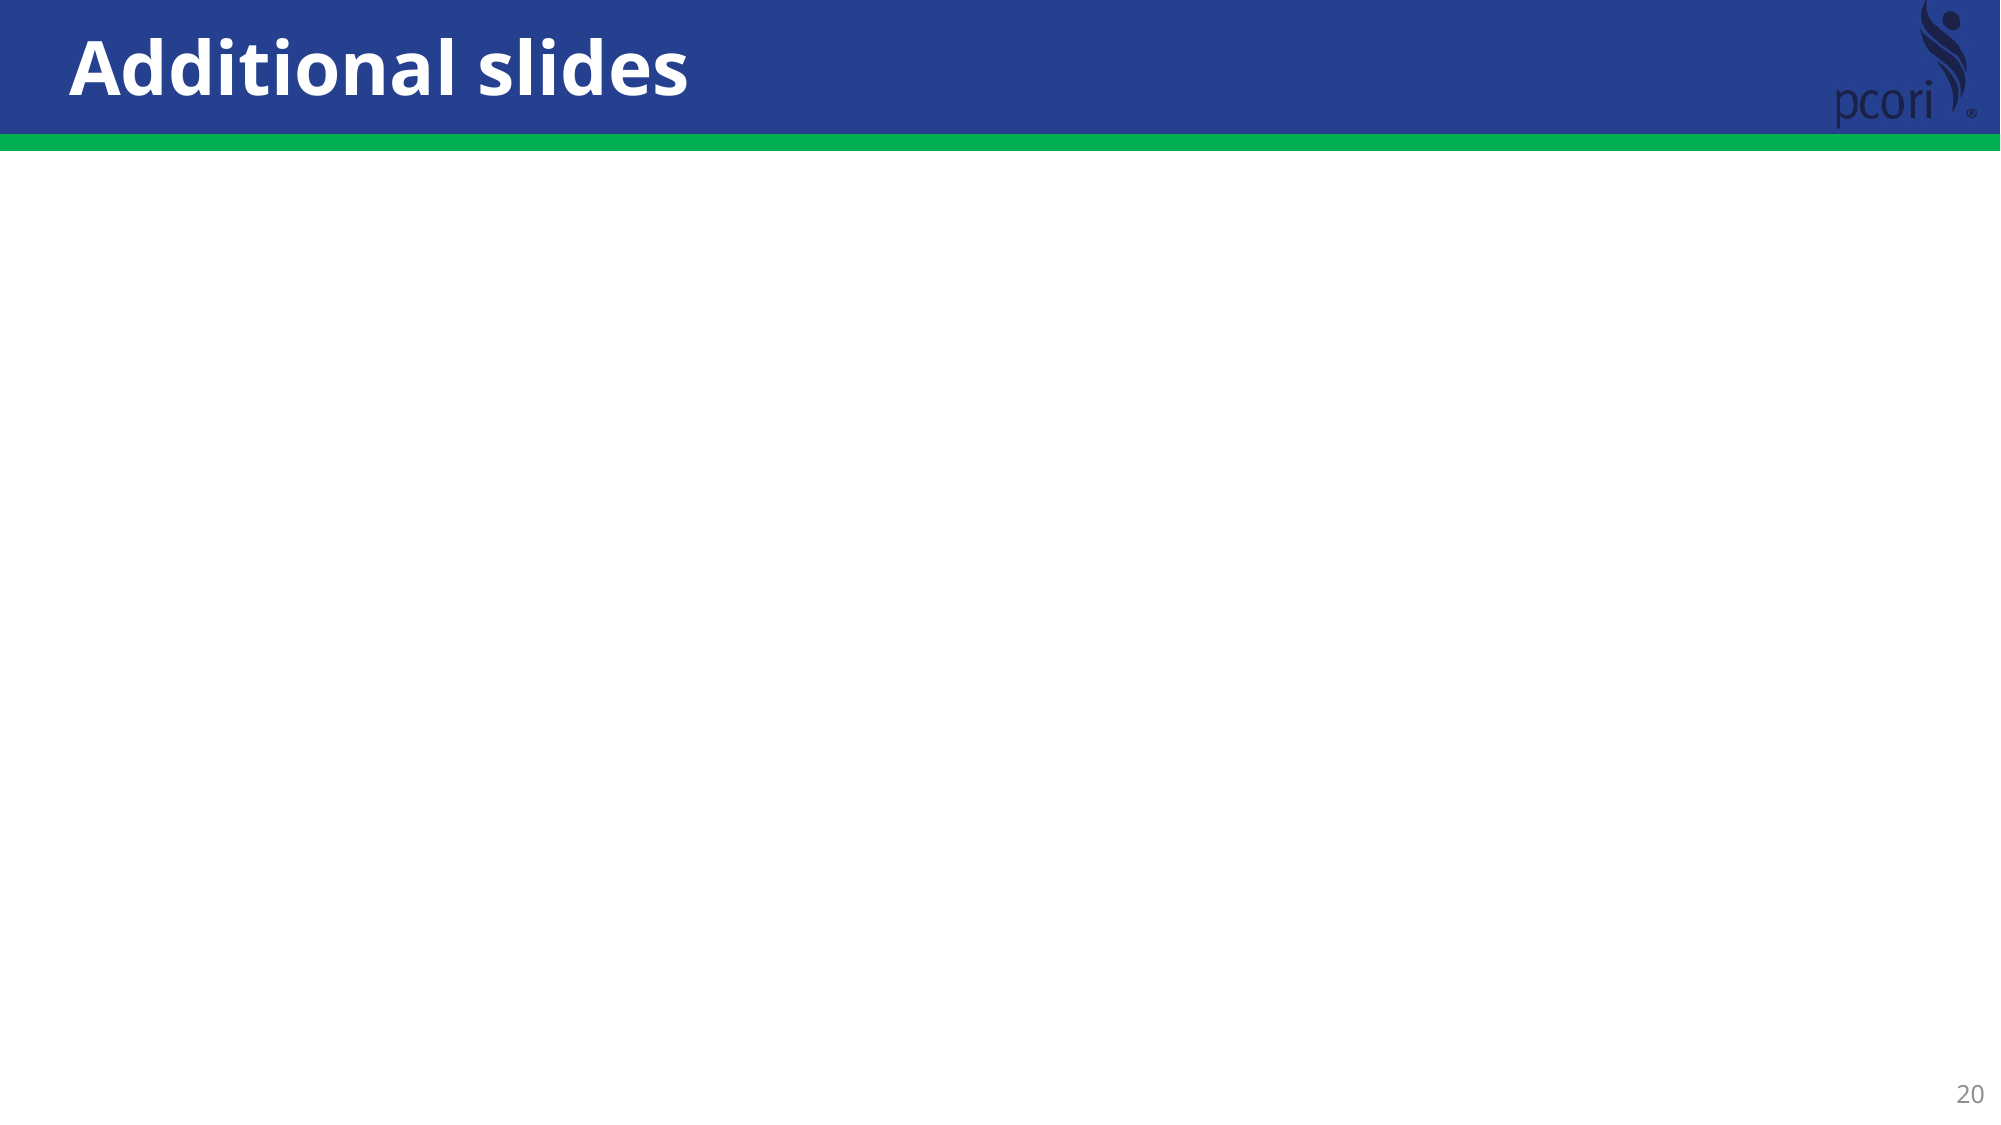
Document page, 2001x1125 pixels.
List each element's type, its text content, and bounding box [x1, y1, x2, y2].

picture [1817, 0, 2000, 134]
slide_number 20 [1550, 1065, 2000, 1125]
list Additional slides [54, 0, 1649, 137]
